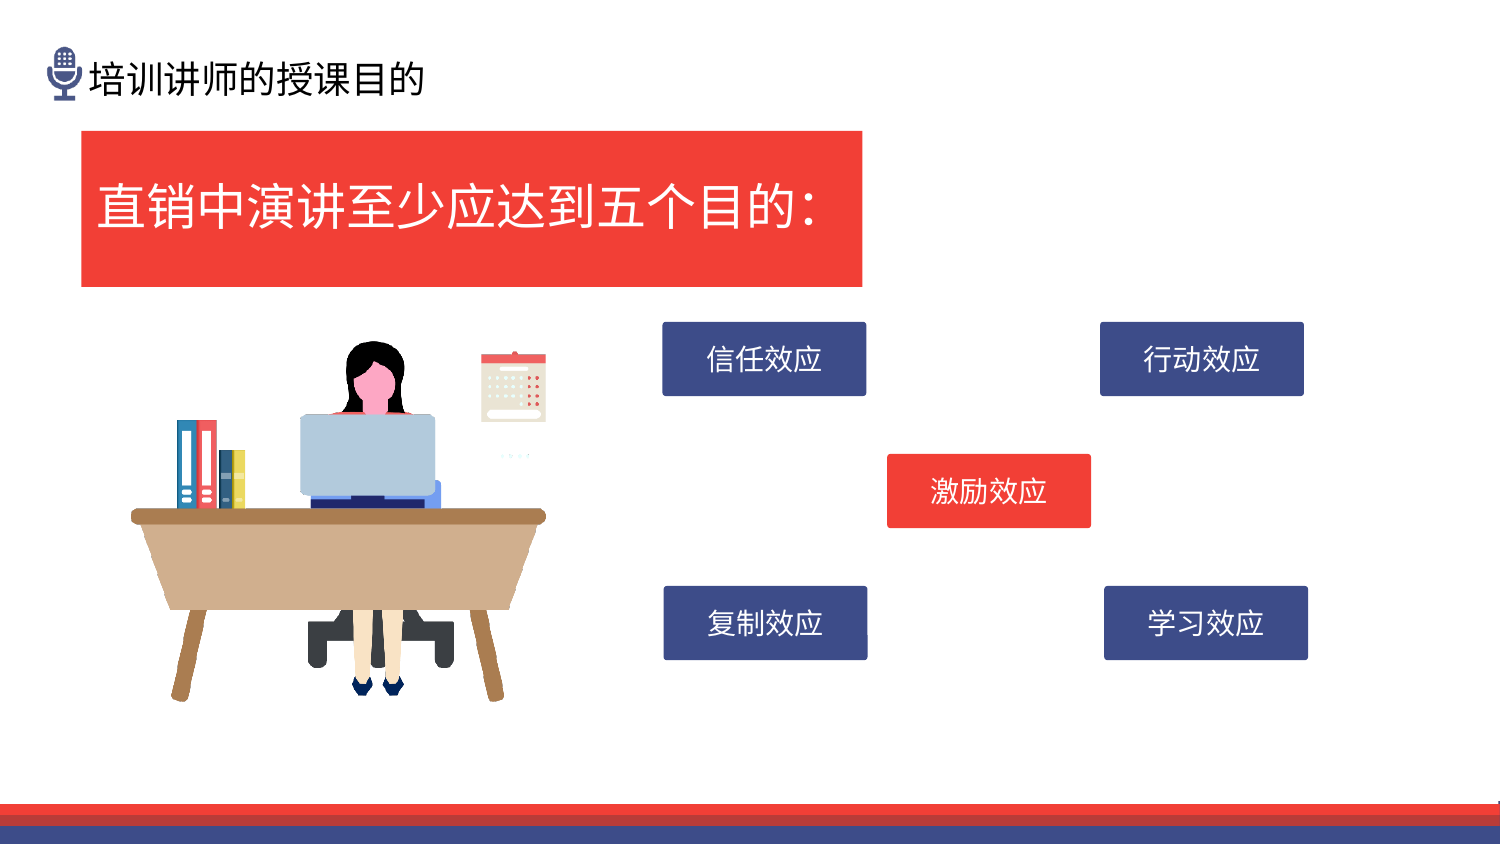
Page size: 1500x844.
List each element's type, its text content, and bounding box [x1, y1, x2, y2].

picture [0, 801, 1500, 844]
text_box 学习效应 [1103, 584, 1310, 662]
picture [44, 44, 87, 101]
text_box 行动效应 [1099, 320, 1306, 398]
picture [99, 253, 594, 747]
text_box 信任效应 [661, 320, 868, 398]
title 直销中演讲至少应达到五个目的： [81, 130, 863, 287]
text_box 复制效应 [662, 584, 869, 662]
text_box 激励效应 [886, 452, 1093, 530]
